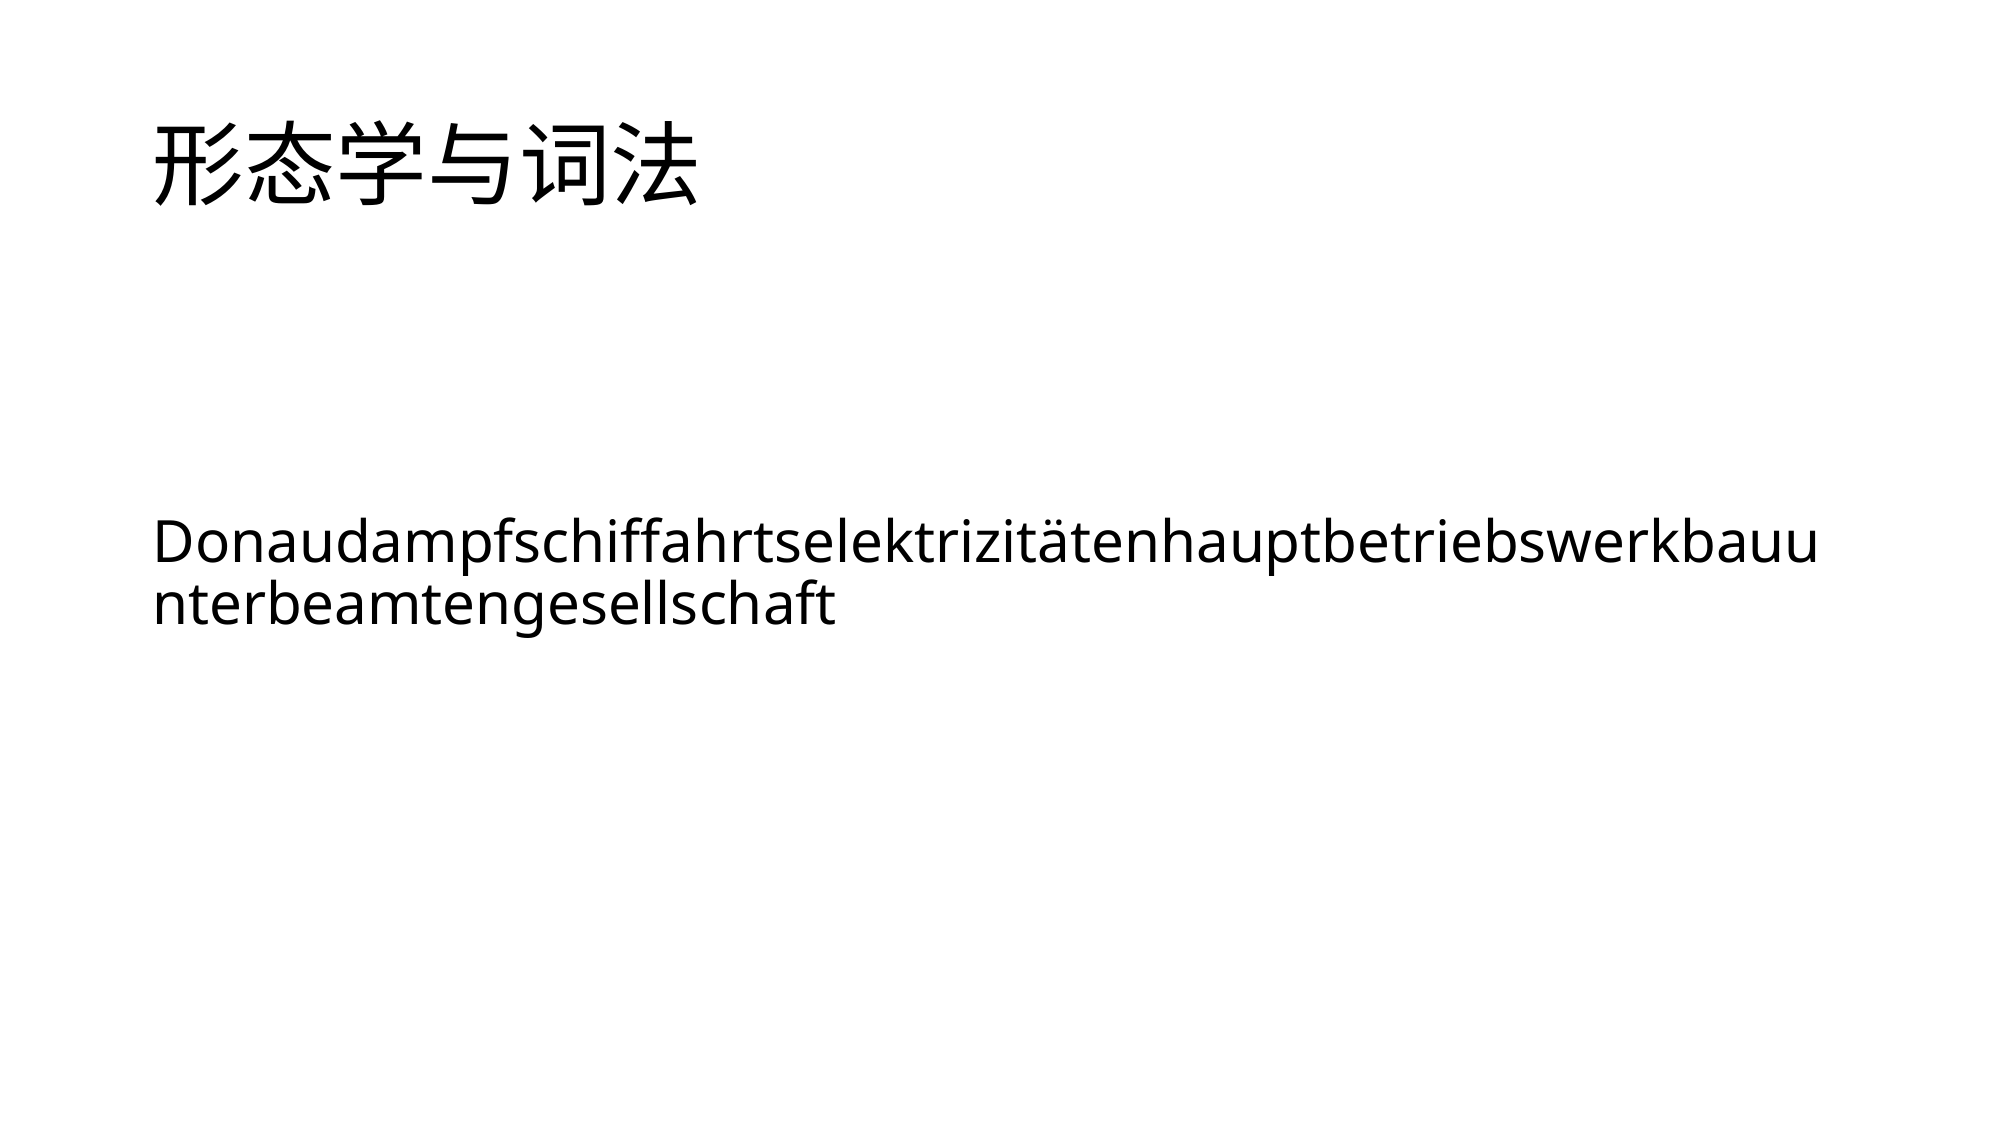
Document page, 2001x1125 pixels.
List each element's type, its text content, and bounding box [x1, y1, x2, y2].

list Donaudampfschiffahrtselektrizitätenhauptbetriebswerkbauunterbeamtengesellschaft [137, 504, 1863, 653]
title 形态学与词法 [137, 59, 1863, 278]
